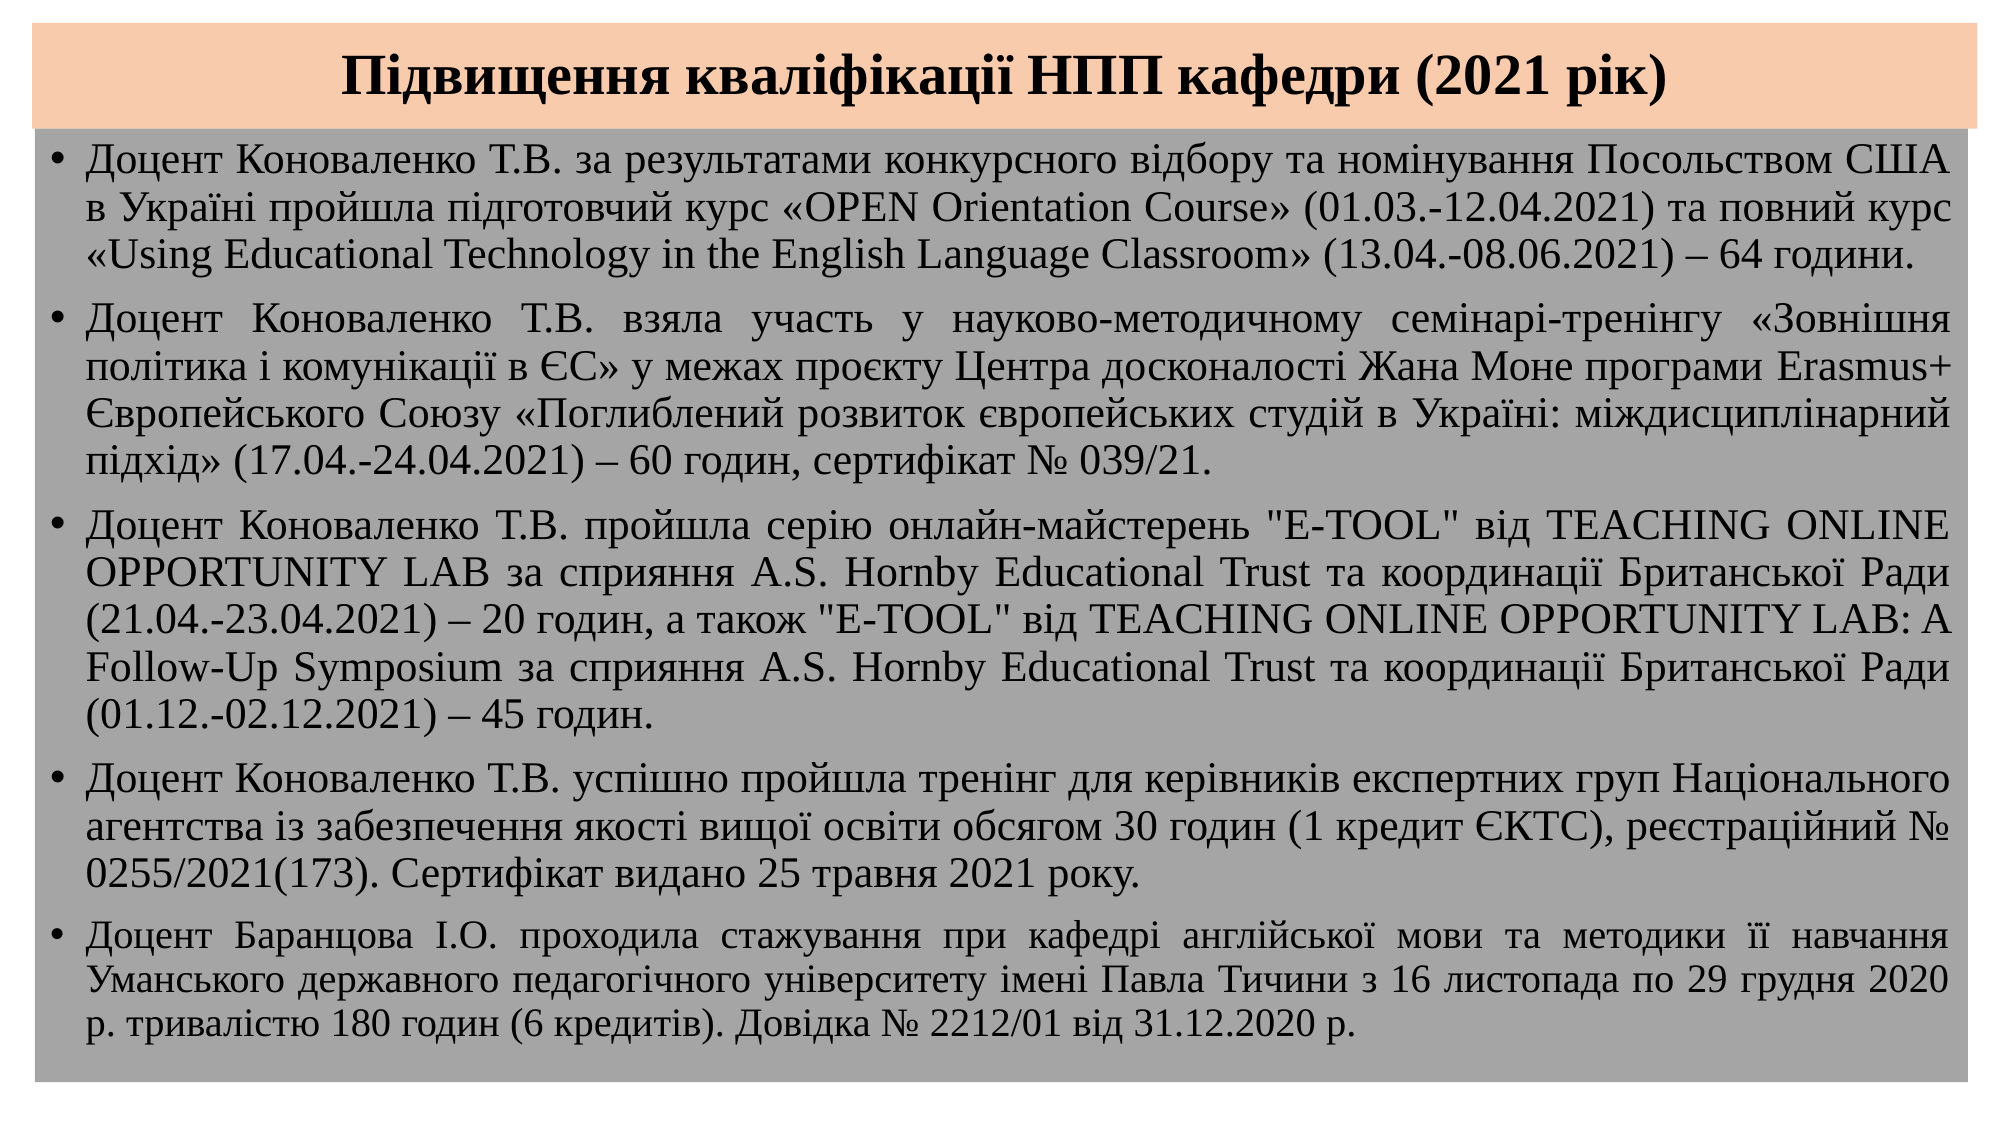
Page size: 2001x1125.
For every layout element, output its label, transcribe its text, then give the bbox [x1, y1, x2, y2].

title Підвищення кваліфікації НПП кафедри (2021 рік) [32, 22, 1978, 129]
list Доцент Коноваленко Т.В. за результатами конкурсного відбору та номінування Посольством США в Україні пройшла підготовчий курс «OPEN Orientation Course» (01.03.-12.04.2021) та повний курс «Using Educational Technology in the English Language Classroom» (13.04.-08.06.2021) – 64 години. Доцент Коноваленко Т.В. взяла участь у науково-методичному семінарі-тренінгу «Зовнішня політика і комунікації в ЄС» у межах проєкту Центра досконалості Жана Моне програми Erasmus+ Європейського Союзу «Поглиблений розвиток європейських студій в Україні: міждисциплінарний підхід» (17.04.-24.04.2021) – 60 годин, сертифікат № 039/21. Доцент Коноваленко Т.В. пройшла серію онлайн-майстерень "E-TOOL" від TEACHING ONLINE OPPORTUNITY LAB за сприяння A.S. Hornby Educational Trust та координації Британської Ради (21.04.-23.04.2021) – 20 годин, а також "E-TOOL" від TEACHING ONLINE OPPORTUNITY LAB: A Follow-Up Symposium за сприяння A.S. Hornby Educational Trust та координації Британської Ради (01.12.-02.12.2021) – 45 годин. Доцент Коноваленко Т.В. успішно пройшла тренінг для керівників експертних груп Національного агентства із забезпечення якості вищої освіти обсягом 30 годин (1 кредит ЄКТС), реєстраційний № 0255/2021(173). Сертифікат видано 25 травня 2021 року. Доцент Баранцова І.О. проходила стажування при кафедрі англійської мови та методики її навчання Уманського державного педагогічного університету імені Павла Тичини з 16 листопада по 29 грудня 2020 р. тривалістю 180 годин (6 кредитів). Довідка № 2212/01 від 31.12.2020 р. [34, 128, 1968, 1083]
